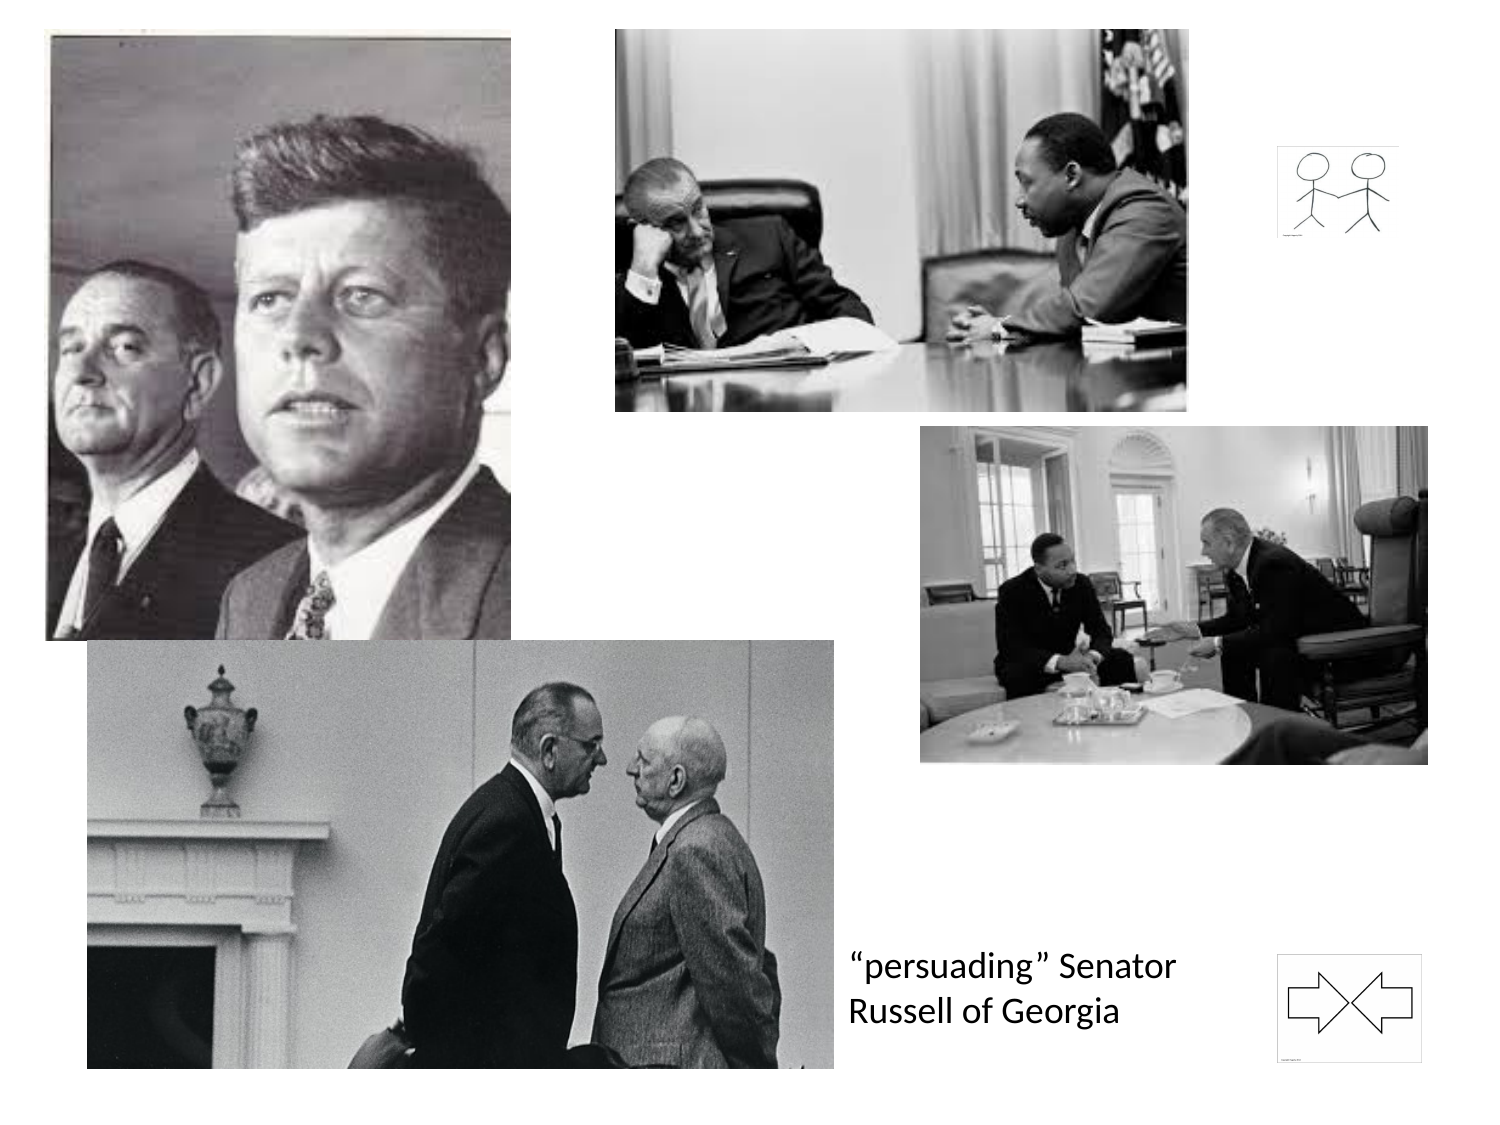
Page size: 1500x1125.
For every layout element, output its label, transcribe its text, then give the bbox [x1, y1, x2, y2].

text_box “persuading” Senator Russell of Georgia [838, 933, 1272, 1039]
picture [1270, 947, 1428, 1070]
picture [920, 426, 1428, 765]
picture [1271, 139, 1405, 244]
picture [615, 29, 1189, 412]
picture [44, 29, 834, 1070]
